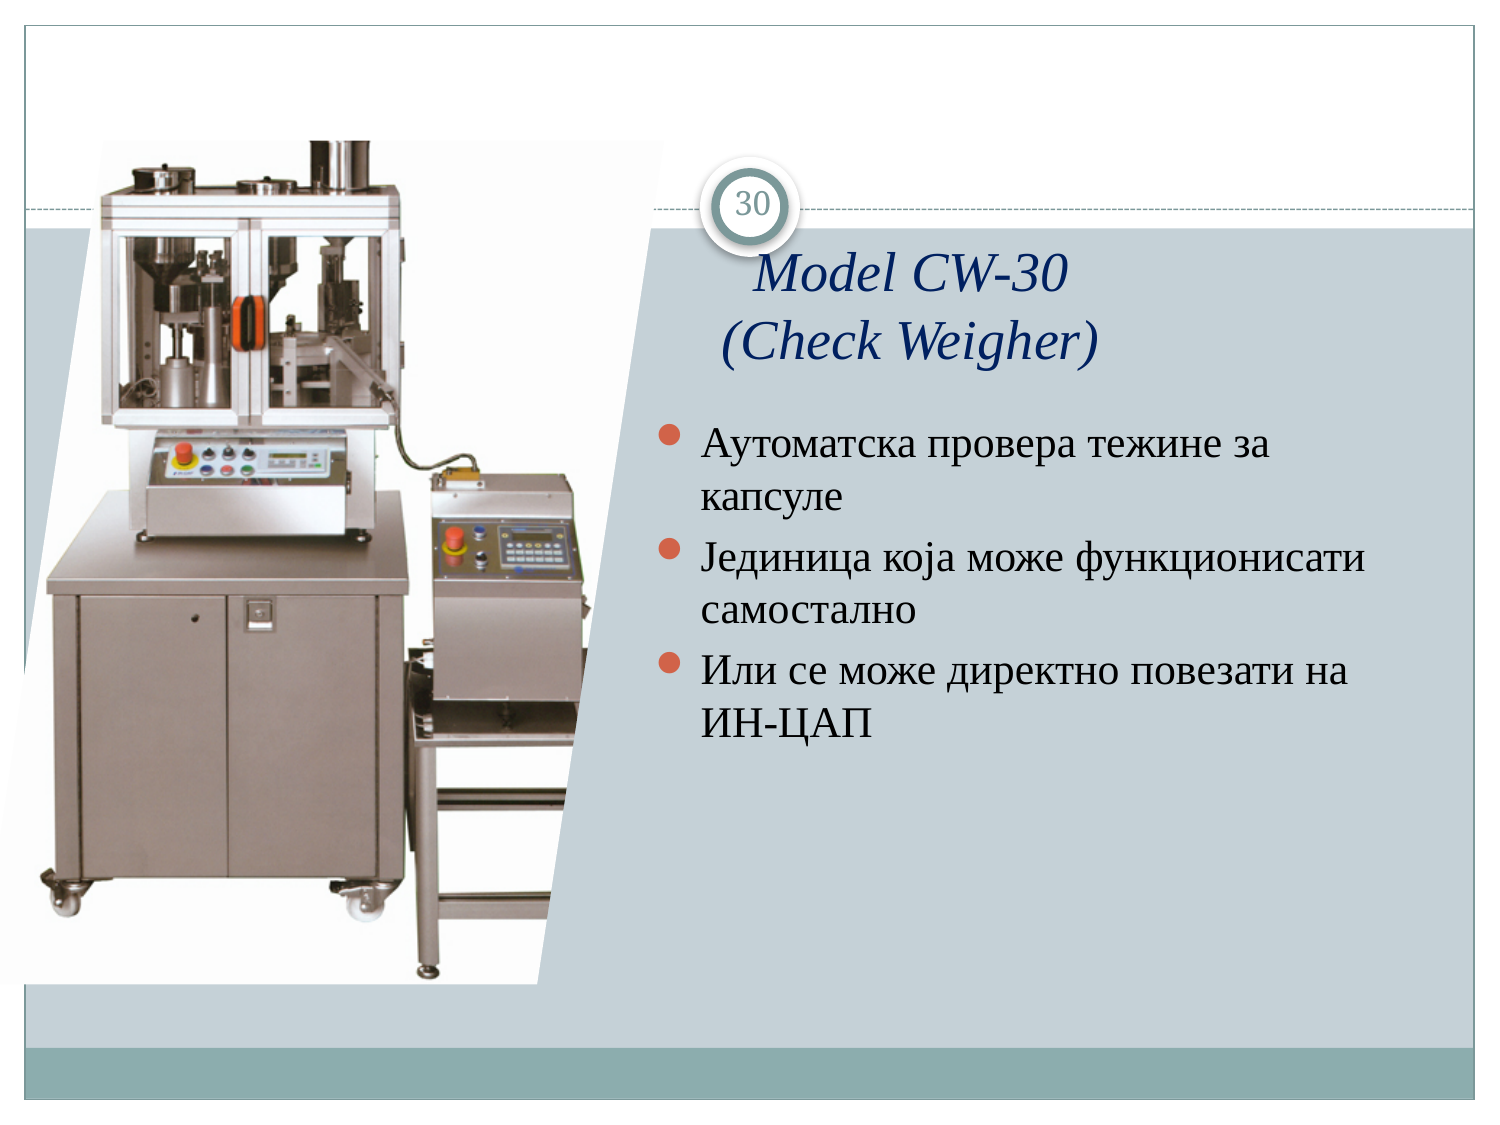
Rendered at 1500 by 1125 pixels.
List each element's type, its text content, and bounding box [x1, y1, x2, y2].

title Model CW-30 (Check Weigher) [681, 215, 1141, 379]
slide_number 30 [715, 168, 791, 241]
picture [0, 140, 664, 985]
list Аутоматска провера тежине за капсуле Јединица која може функционисати самостално Или се може директно повезати на ИН-ЦАП [669, 406, 1387, 884]
